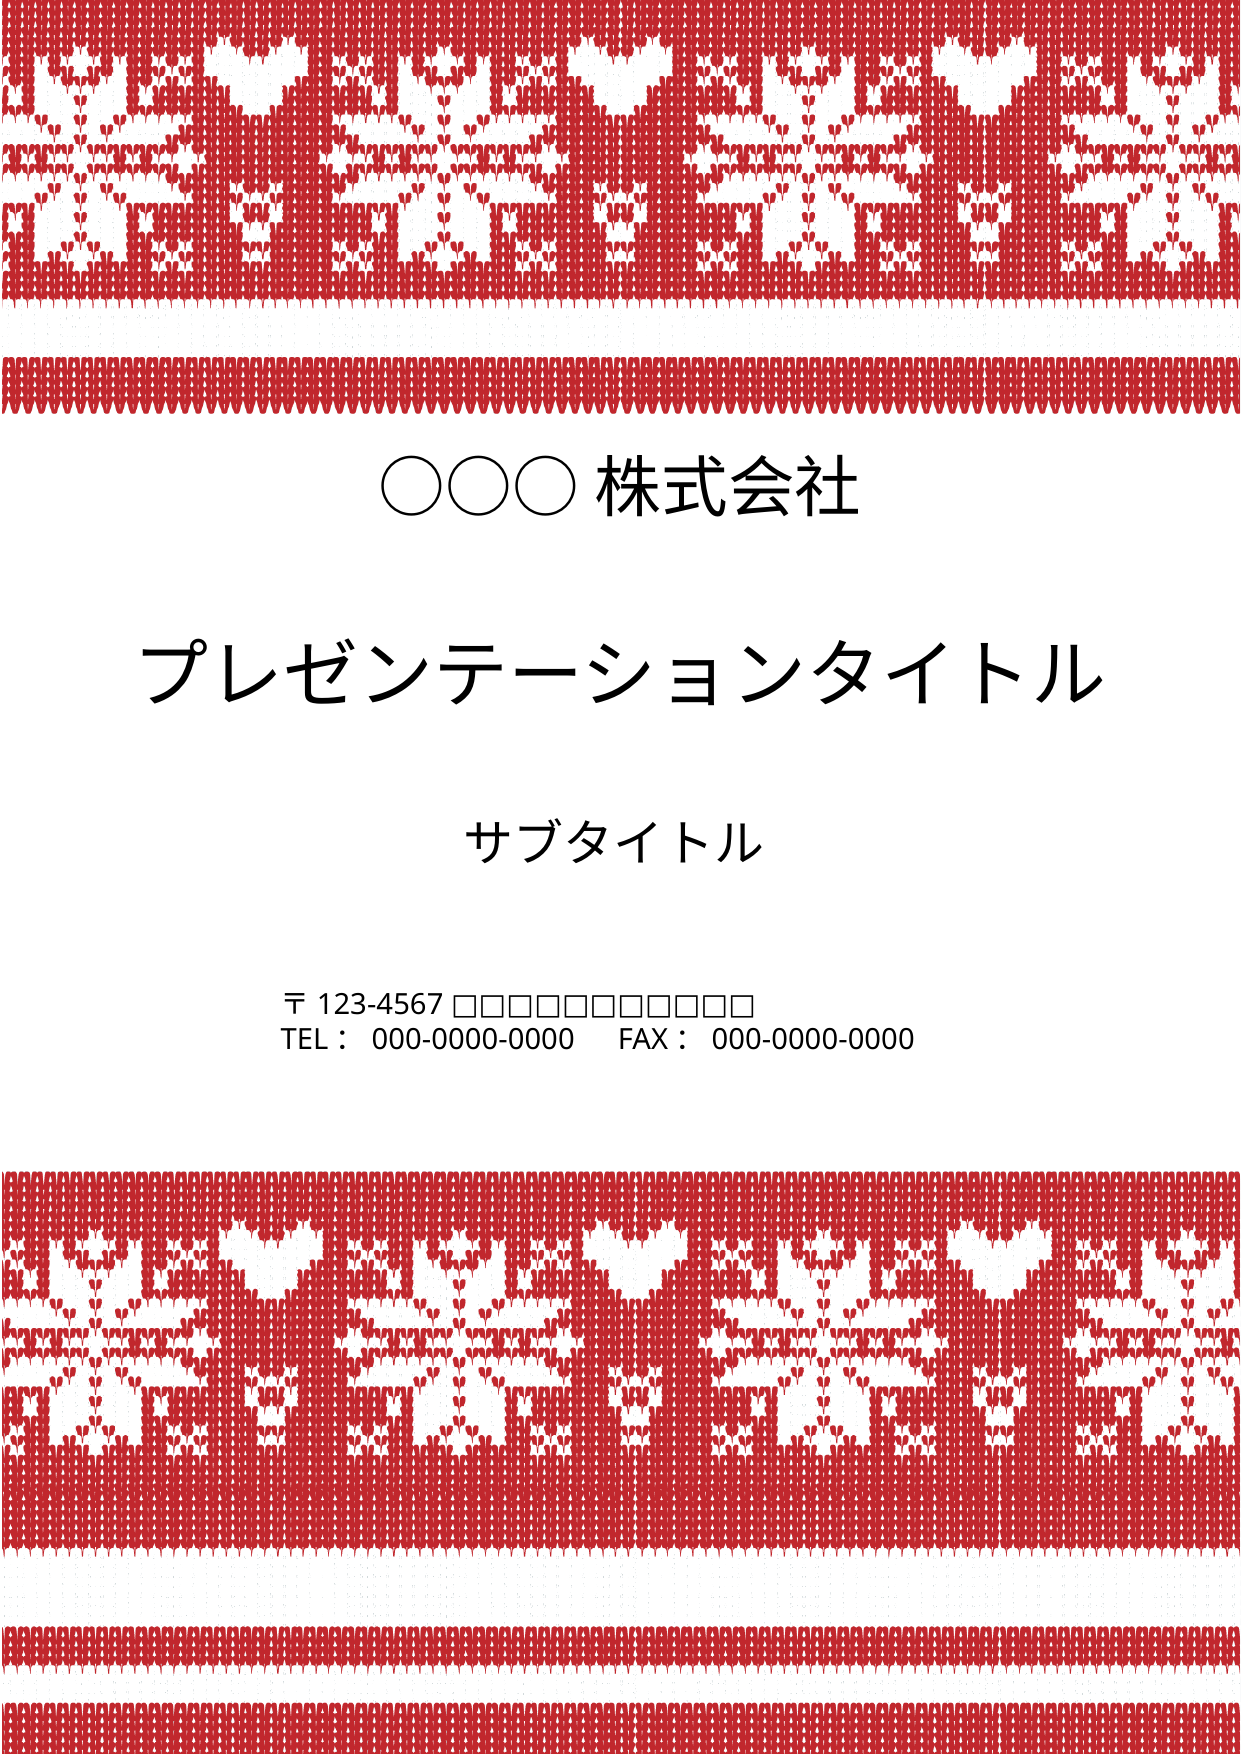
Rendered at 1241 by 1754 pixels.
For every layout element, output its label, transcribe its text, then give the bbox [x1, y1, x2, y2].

picture [0, 0, 1241, 1754]
text_box 〒123-4567 □□□□□□□□□□□ TEL：000-0000-0000 FAX：000-0000-0000 [265, 978, 975, 1063]
text_box ○○○株式会社 [348, 436, 892, 532]
text_box プレゼンテーションタイトル [0, 537, 1240, 805]
text_box サブタイトル [366, 803, 862, 898]
